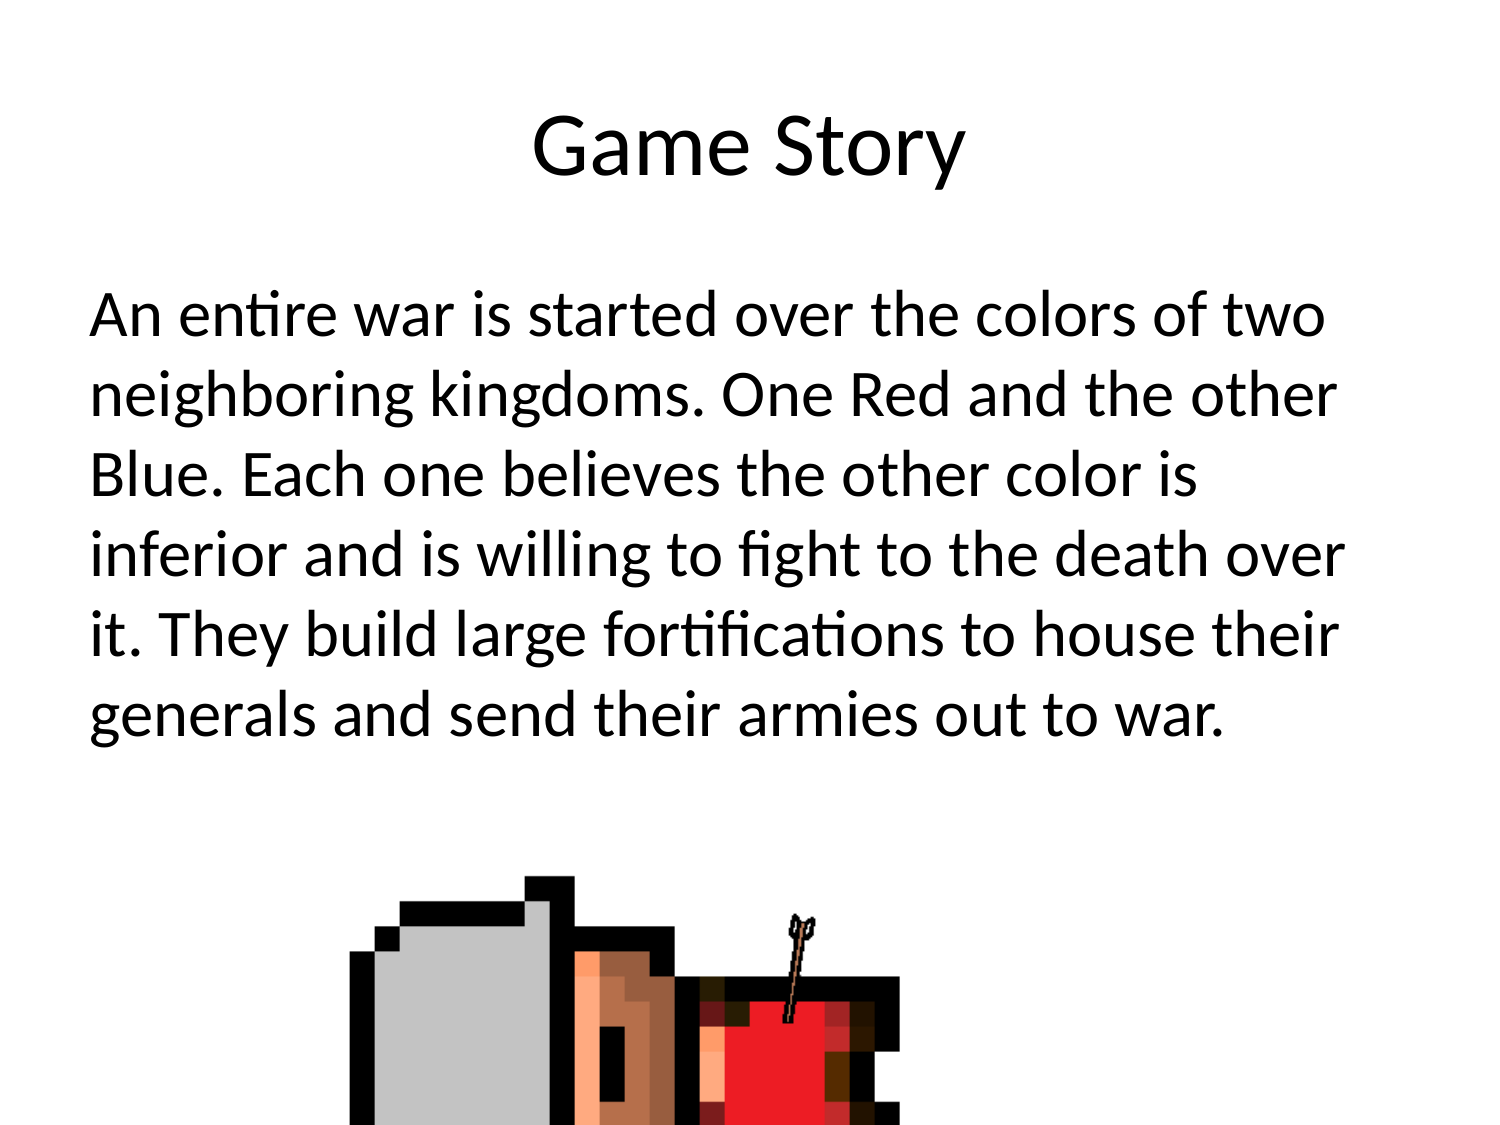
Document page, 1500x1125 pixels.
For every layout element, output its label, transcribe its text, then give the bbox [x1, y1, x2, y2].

picture [299, 751, 926, 1125]
text_box Game Story [75, 45, 1425, 233]
text_box An entire war is started over the colors of two neighboring kingdoms. One Red and the other Blue. Each one believes the other color is inferior and is willing to fight to the death over it. They build large fortifications to house their generals and send their armies out to war. [75, 262, 1425, 1005]
